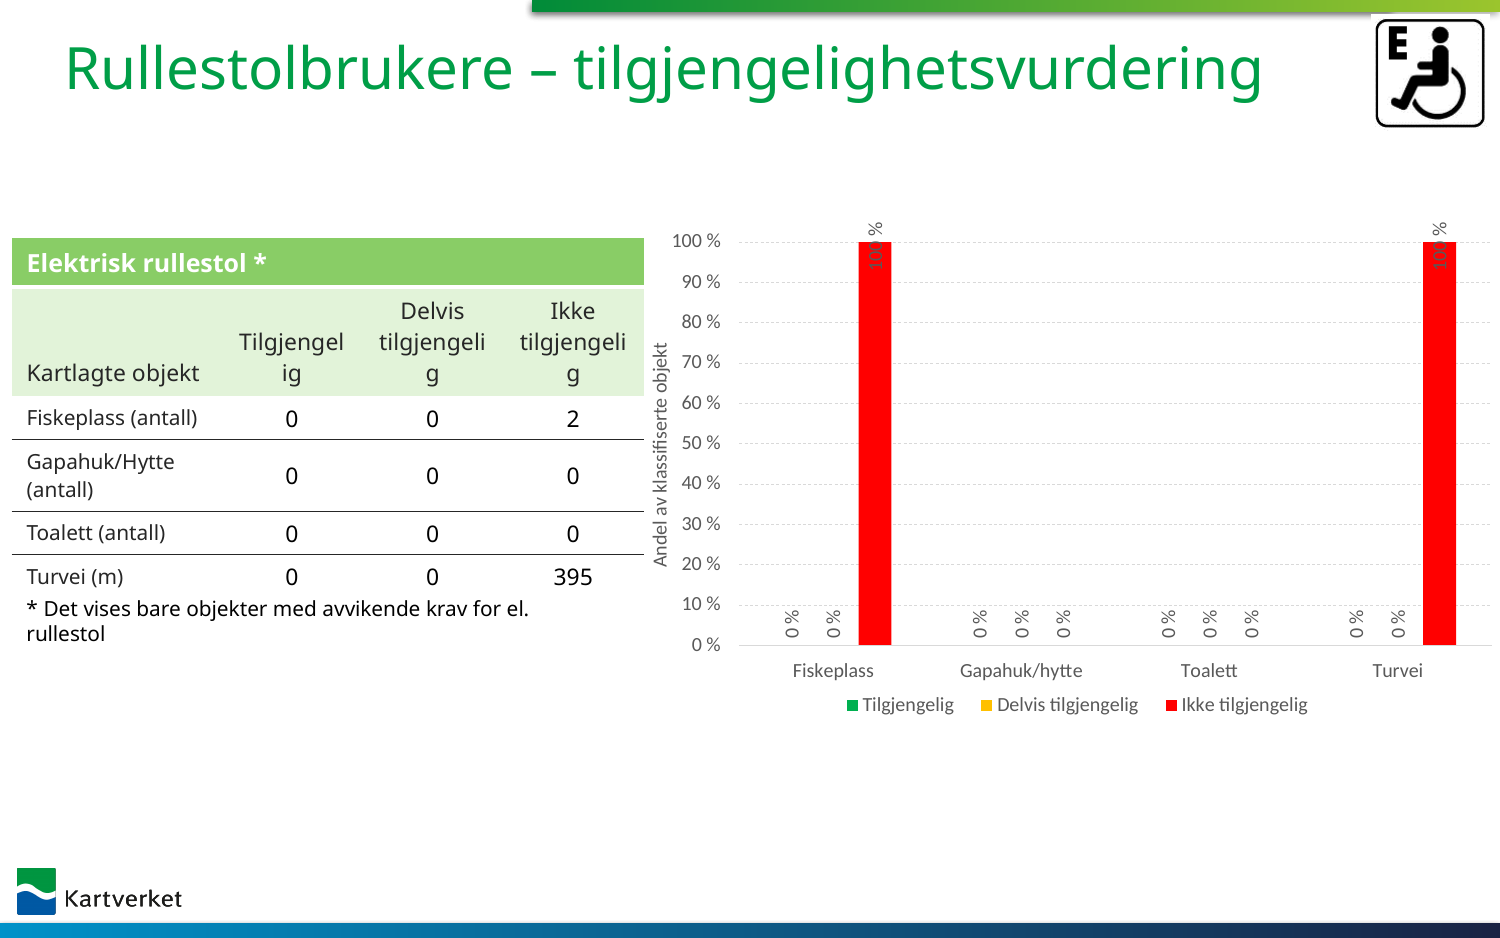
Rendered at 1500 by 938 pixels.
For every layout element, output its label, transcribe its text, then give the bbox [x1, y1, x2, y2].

table_cell 0 [222, 555, 362, 588]
table_cell 0 [362, 555, 503, 588]
table_cell 0 [222, 440, 362, 511]
table_cell 0 [222, 512, 362, 554]
table_cell 0 [362, 396, 503, 439]
picture [643, 218, 1500, 728]
table_cell Turvei (m) [12, 555, 222, 588]
table_header Elektrisk rullestol * [12, 238, 638, 285]
table_cell Delvis tilgjengelig [362, 289, 503, 396]
table_cell Gapahuk/Hytte (antall) [12, 440, 222, 511]
table_cell 2 [503, 396, 638, 439]
table_cell 0 [222, 396, 362, 439]
table_cell Tilgjengelig [222, 289, 362, 396]
table_cell Toalett (antall) [12, 512, 222, 554]
table_cell Ikke tilgjengelig [503, 289, 638, 396]
table_cell Fiskeplass (antall) [12, 396, 222, 439]
table_cell 0 [362, 440, 503, 511]
table_cell 0 [503, 440, 638, 511]
table_cell Kartlagte objekt [12, 289, 222, 396]
text_box Rullestolbrukere – tilgjengelighetsvurdering [49, 12, 1372, 109]
table_cell 0 [503, 512, 638, 554]
table_cell 395 [503, 555, 638, 598]
table_cell 0 [362, 512, 503, 554]
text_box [1371, 13, 1491, 133]
text_box * Det vises bare objekter med avvikende krav for el. rullestol [11, 588, 597, 653]
